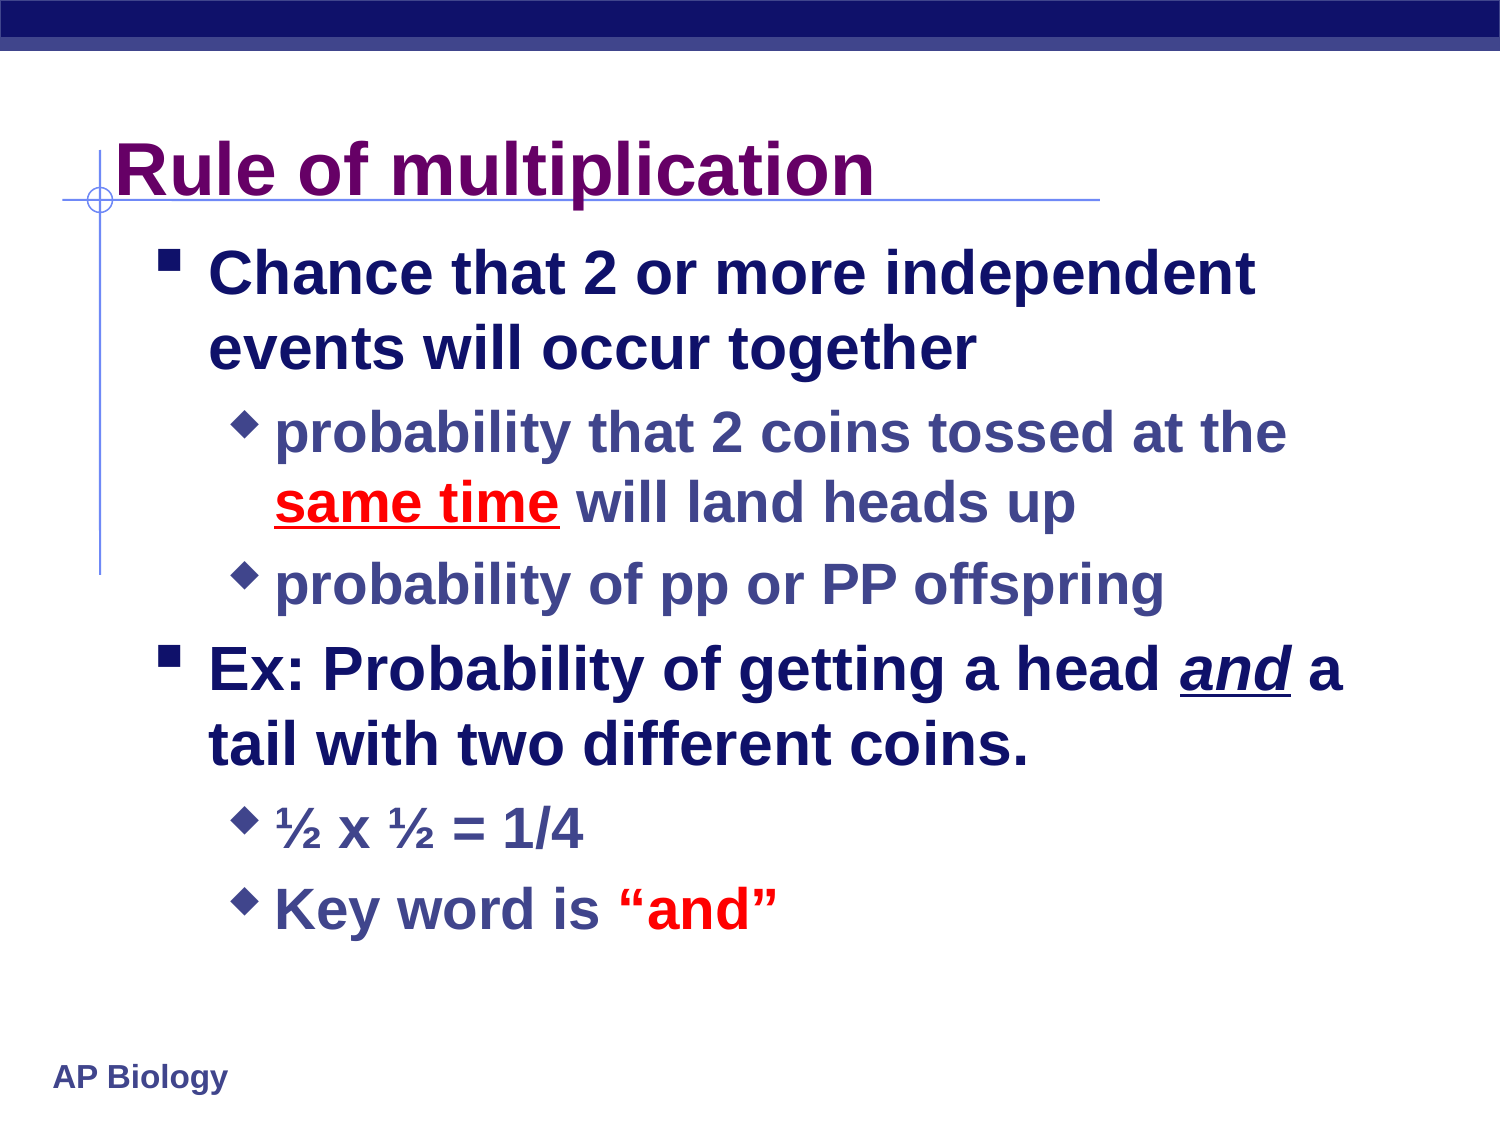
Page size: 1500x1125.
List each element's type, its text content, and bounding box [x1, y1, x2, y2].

title Rule of multiplication [99, 112, 1375, 238]
list Chance that 2 or more independent events will occur together probability that 2 coins tossed at the same time will land heads up probability of pp or PP offspring Ex: Probability of getting a head and a tail with two different coins. ½ x ½ = 1/4 Key word is “and” [137, 224, 1413, 950]
